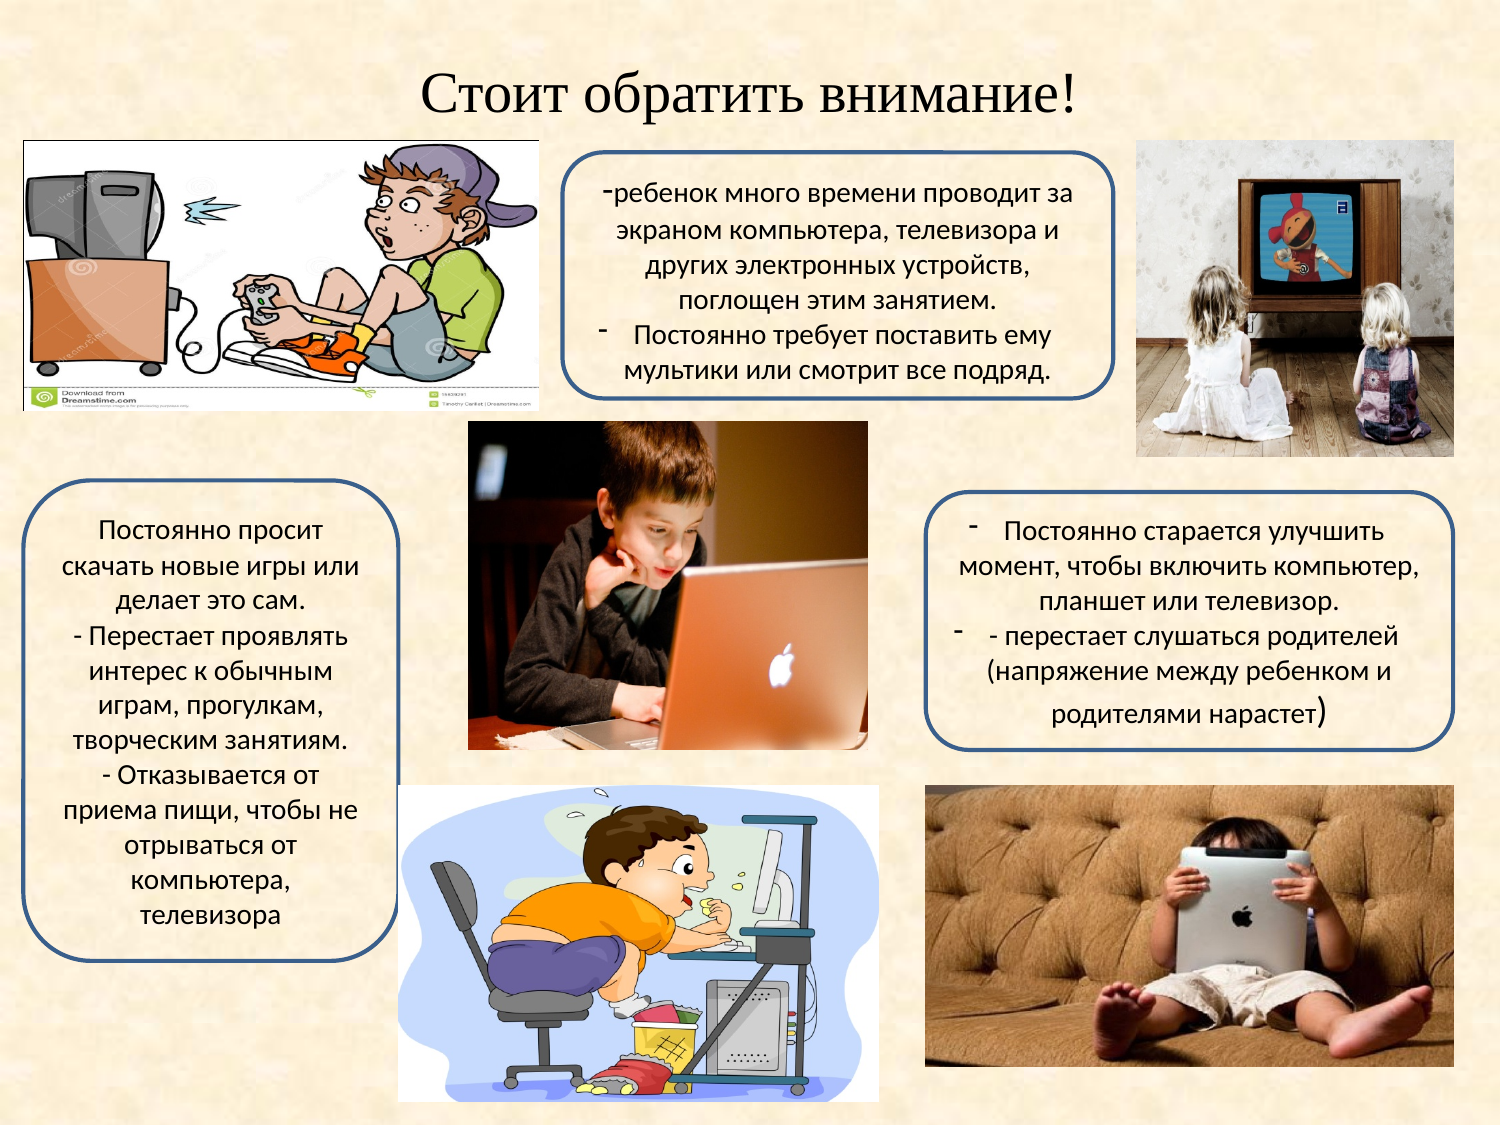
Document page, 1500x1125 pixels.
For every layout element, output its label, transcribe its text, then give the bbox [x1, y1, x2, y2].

text_box Постоянно старается улучшить момент, чтобы включить компьютер, планшет или телевизор. - перестает слушаться родителей (напряжение между ребенком и родителями нарастет) [923, 489, 1456, 753]
picture [0, 0, 1500, 1125]
text_box Постоянно просит скачать новые игры или делает это сам. - Перестает проявлять интерес к обычным играм, прогулкам, творческим занятиям. - Отказывается от приема пищи, чтобы не отрываться от компьютера, телевизора [21, 478, 401, 963]
text_box -ребенок много времени проводит за экраном компьютера, телевизора и других электронных устройств, поглощен этим занятием. Постоянно требует поставить ему мультики или смотрит все подряд. [560, 150, 1116, 401]
text_box Стоит обратить внимание! [163, 46, 1336, 132]
